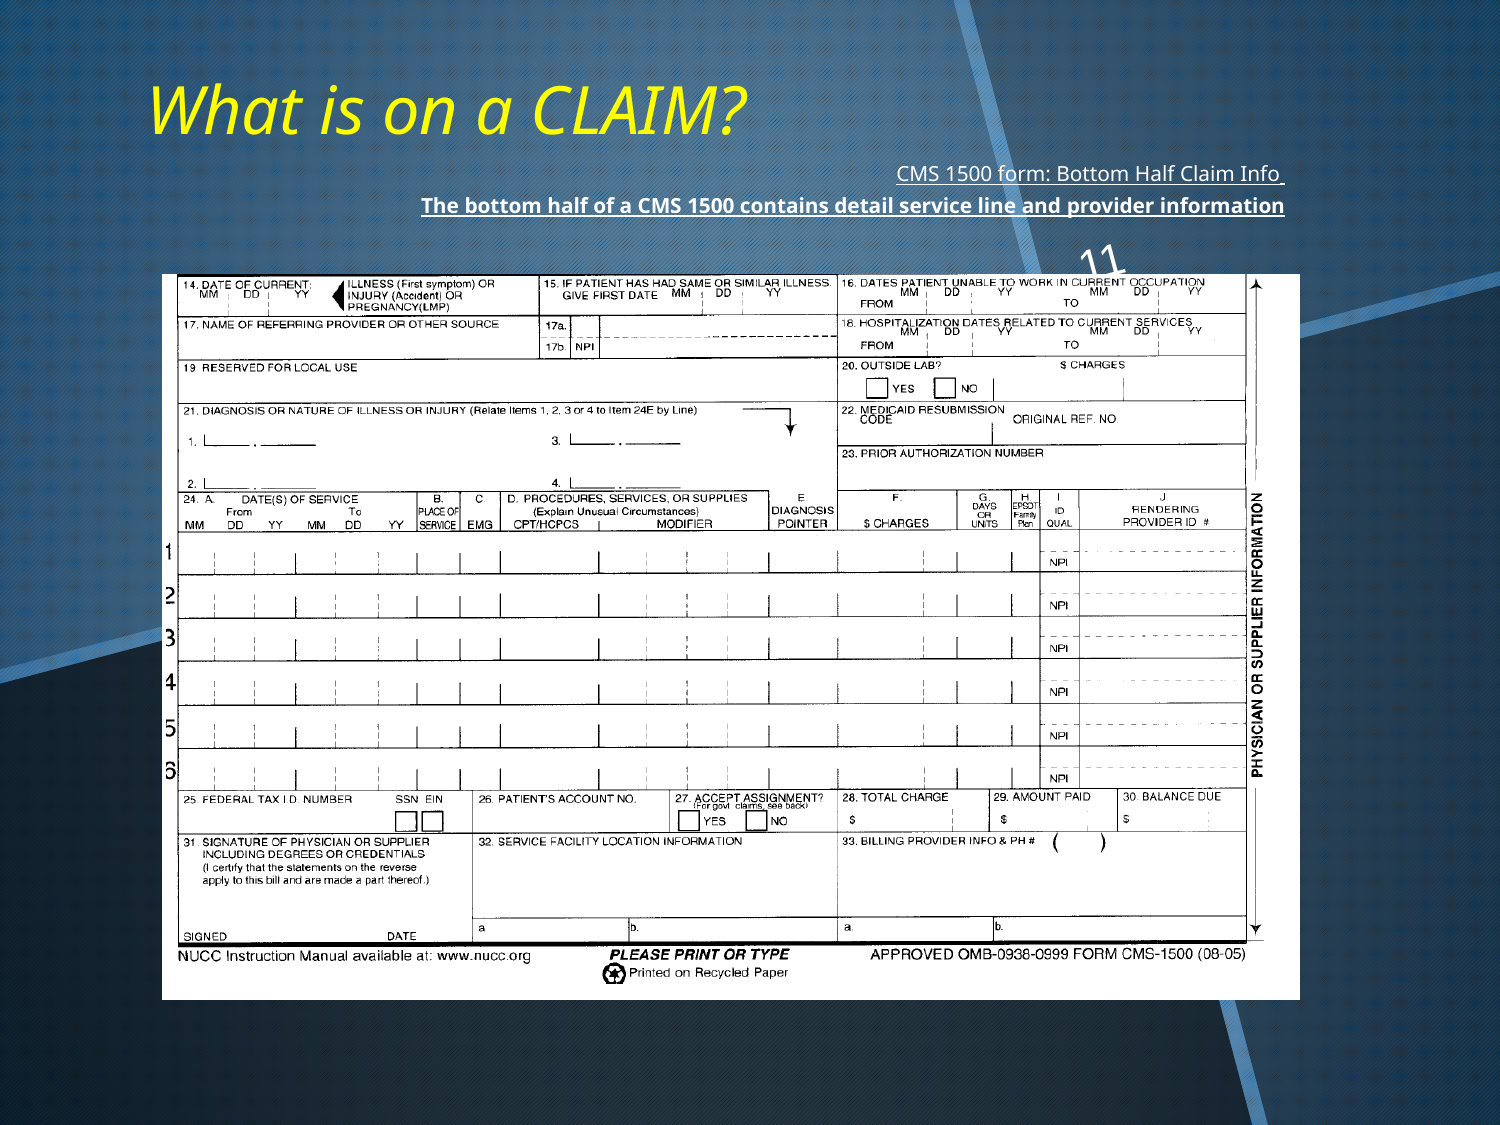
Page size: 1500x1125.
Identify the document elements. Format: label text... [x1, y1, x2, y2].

text_box What is on a CLAIM? [74, 47, 1425, 168]
picture [161, 274, 1301, 1001]
subtitle CMS 1500 form: Bottom Half Claim Info The bottom half of a CMS 1500 contains detail service line and provider information [162, 168, 1300, 238]
slide_number 11 [1055, 168, 1412, 268]
